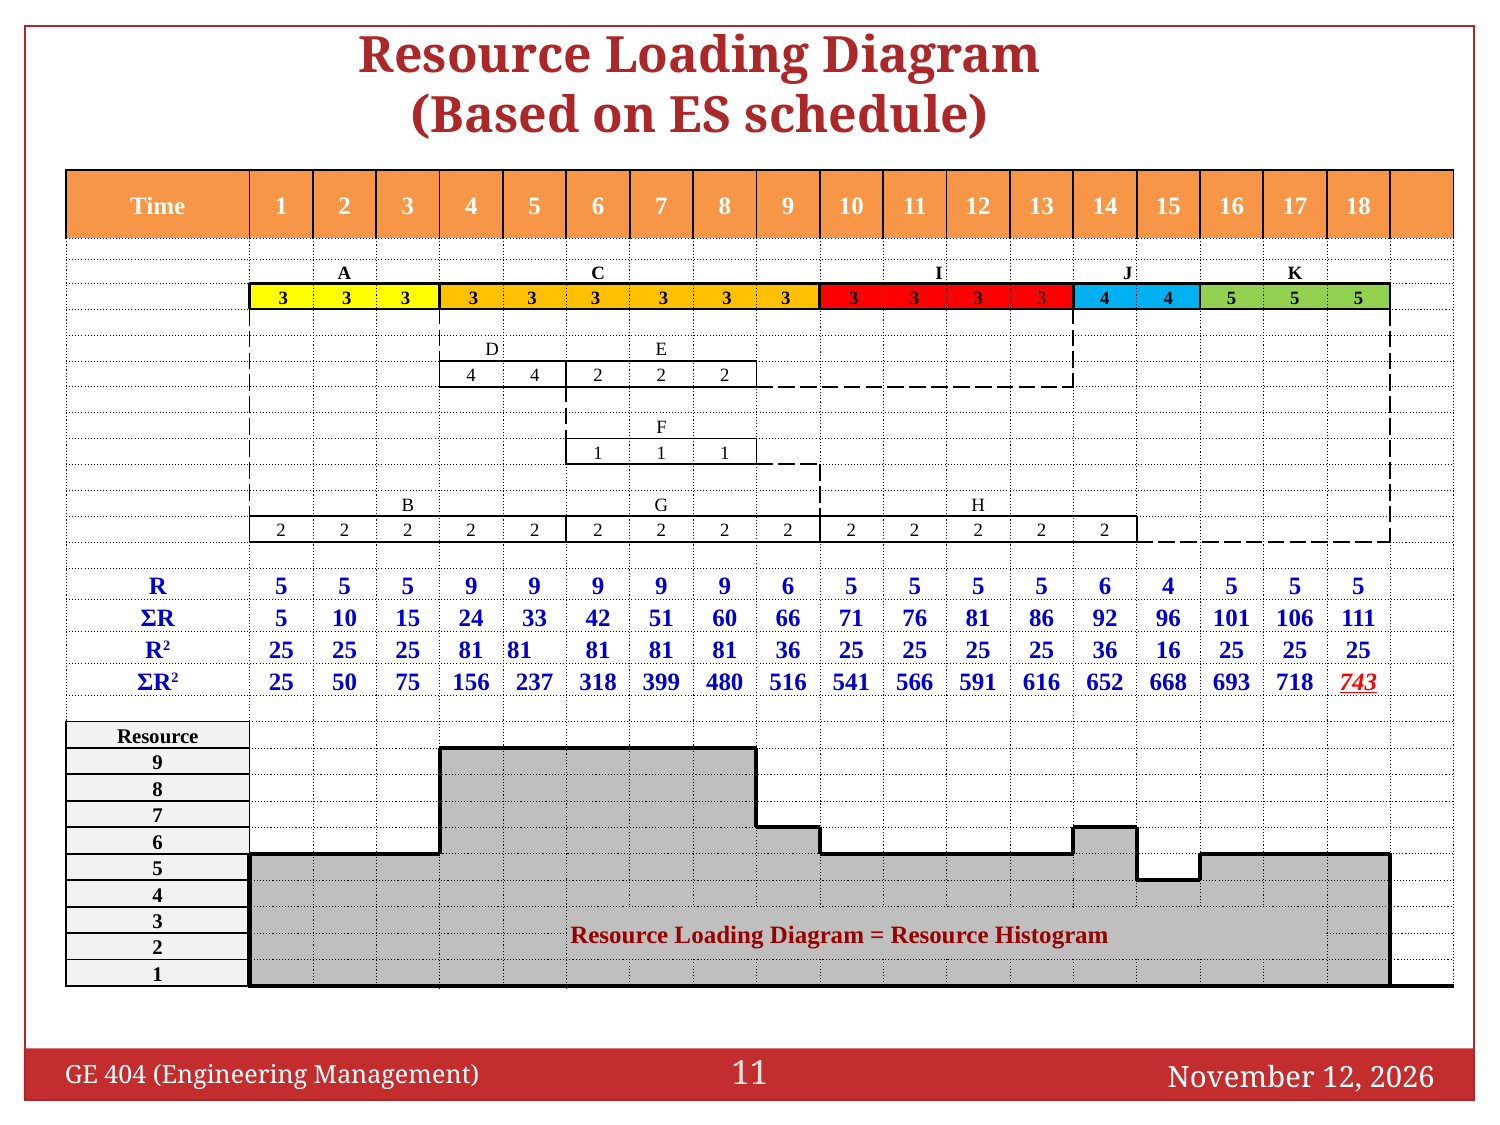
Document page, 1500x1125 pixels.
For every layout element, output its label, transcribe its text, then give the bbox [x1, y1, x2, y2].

table_cell 3 [1010, 285, 1072, 308]
table_cell [252, 907, 313, 933]
table_cell [630, 880, 693, 907]
table_cell [250, 774, 313, 801]
table_cell [1200, 748, 1263, 774]
table_cell [440, 259, 503, 282]
table_cell [566, 774, 630, 801]
table_cell 60 [693, 600, 756, 632]
table_cell 480 [693, 664, 756, 696]
table_cell R [66, 568, 250, 600]
table_cell 10 [313, 600, 376, 632]
table_cell [1263, 960, 1327, 984]
table_cell [313, 361, 376, 387]
table_cell [250, 438, 313, 464]
table_cell [1327, 464, 1390, 490]
table_cell [1073, 335, 1137, 361]
table_cell [947, 387, 1010, 413]
table_cell [313, 774, 376, 801]
table_header 12 [947, 171, 1009, 238]
table_cell 81 [630, 632, 693, 664]
table_cell [66, 490, 250, 516]
table_cell [1200, 960, 1263, 984]
table_cell [1073, 464, 1137, 490]
table_cell [883, 335, 947, 361]
table_cell [820, 880, 883, 907]
table_cell [883, 438, 947, 464]
table_cell [883, 856, 947, 880]
table_cell [1137, 774, 1200, 801]
table_cell [440, 388, 503, 413]
table_cell [947, 438, 1010, 464]
table_cell [693, 259, 756, 282]
table_cell [756, 960, 820, 984]
table_cell [503, 543, 566, 568]
table_cell [1200, 880, 1263, 907]
table_cell 5 [1200, 568, 1263, 600]
table_cell [1010, 960, 1073, 984]
table_cell [1327, 933, 1388, 960]
table_cell [693, 750, 754, 774]
table_cell [440, 696, 503, 721]
table_cell [250, 310, 313, 335]
table_cell [947, 696, 1010, 721]
table_cell [1010, 259, 1073, 282]
table_cell [756, 880, 820, 907]
table_cell 2 [947, 517, 1010, 541]
table_cell [250, 259, 313, 282]
table_cell [503, 438, 565, 464]
table_cell 5 [67, 855, 247, 879]
table_cell [630, 854, 693, 880]
table_cell 1 [567, 439, 630, 463]
table_cell [1327, 696, 1390, 721]
table_cell [1137, 801, 1200, 827]
table_cell [376, 310, 440, 335]
table_cell 25 [1200, 632, 1263, 664]
table_cell [1327, 335, 1390, 361]
table_cell 566 [883, 664, 947, 696]
table_cell 3 [67, 908, 247, 932]
table_cell [440, 907, 503, 933]
table_cell [693, 335, 756, 360]
table_cell [440, 880, 503, 907]
table_cell 92 [1073, 600, 1137, 632]
table_cell [630, 696, 693, 721]
table_cell 3 [251, 285, 313, 308]
table_cell 101 [1200, 600, 1263, 632]
table_cell [693, 310, 756, 335]
table_cell [1390, 801, 1453, 827]
table_cell [252, 856, 313, 880]
table_cell [883, 361, 947, 387]
table_cell [313, 696, 376, 721]
table_cell [440, 960, 503, 984]
table_cell [947, 721, 1010, 748]
table_cell [66, 387, 250, 413]
table_cell [1263, 721, 1327, 748]
table_cell [66, 413, 250, 438]
table_cell [756, 696, 820, 721]
table_cell 5 [820, 568, 883, 600]
table_cell [503, 721, 566, 746]
table_cell 3 [441, 285, 503, 308]
table_cell [820, 361, 883, 387]
table_cell [693, 413, 756, 438]
table_cell [630, 801, 693, 827]
table_cell [883, 490, 947, 515]
table_cell [503, 750, 566, 774]
table_cell [566, 335, 630, 360]
table_cell [1010, 543, 1073, 568]
table_cell [566, 310, 630, 335]
table_cell [566, 413, 630, 438]
table_cell 5 [1327, 285, 1389, 308]
table_header 3 [377, 171, 439, 238]
table_cell [1327, 542, 1390, 568]
table_cell E [630, 335, 693, 360]
table_cell [442, 801, 503, 827]
table_cell [503, 774, 566, 801]
table_cell 4 [503, 362, 565, 386]
table_cell [1010, 464, 1073, 490]
table_cell 1 [693, 439, 756, 463]
table_cell [1200, 464, 1263, 490]
table_cell 5 [250, 568, 313, 600]
table_cell 743 [1327, 664, 1390, 696]
table_cell H [947, 490, 1010, 515]
table_cell 3 [376, 285, 438, 308]
table_cell [1390, 464, 1453, 490]
table_cell [503, 933, 566, 960]
table_cell [820, 774, 883, 801]
table_cell [1010, 238, 1073, 259]
table_cell [1200, 774, 1263, 801]
table_cell [376, 361, 439, 387]
table_header 8 [694, 171, 756, 238]
table_cell Resource Loading Diagram = Resource Histogram [566, 907, 1327, 960]
table_cell [66, 542, 250, 568]
table_cell [250, 361, 313, 387]
table_cell [1202, 856, 1263, 880]
table_cell 81 [566, 632, 630, 664]
table_cell [1390, 748, 1453, 774]
table_cell [250, 801, 313, 827]
table_cell [1137, 960, 1200, 984]
table_cell [1010, 438, 1073, 464]
table_cell [758, 801, 820, 825]
table_cell [376, 748, 438, 774]
table_cell [313, 310, 376, 335]
table_cell 693 [1200, 664, 1263, 696]
table_cell [376, 413, 440, 438]
table_cell 9 [630, 568, 693, 600]
table_cell [566, 880, 630, 907]
table_cell [503, 464, 566, 490]
table_cell [756, 259, 820, 282]
table_cell 3 [630, 285, 693, 308]
table_cell [1327, 259, 1390, 282]
table_cell [1138, 516, 1200, 542]
table_cell [503, 238, 566, 259]
table_cell [1010, 387, 1073, 413]
table_cell [756, 413, 820, 438]
table_cell 25 [883, 632, 947, 664]
table_cell [1200, 721, 1263, 748]
table_cell [1137, 413, 1200, 438]
table_cell 9 [503, 568, 566, 600]
table_cell [1010, 801, 1073, 827]
table_cell [820, 721, 883, 748]
table_cell 8 [67, 775, 249, 800]
table_cell 4 [67, 881, 247, 906]
table_cell [756, 335, 820, 361]
table_cell [442, 750, 503, 774]
table_cell [630, 259, 693, 282]
table_cell [630, 543, 693, 568]
table_cell [1327, 361, 1390, 387]
table_cell [566, 827, 630, 854]
table_cell [250, 543, 313, 568]
table_cell [1263, 801, 1327, 827]
table_cell 2 [503, 517, 565, 541]
table_cell [1073, 361, 1137, 387]
table_cell [313, 335, 376, 361]
table_cell [1137, 335, 1200, 361]
table_cell [756, 238, 820, 259]
table_cell [566, 388, 630, 413]
table_cell 237 [503, 664, 566, 696]
table_cell ΣR [66, 600, 250, 632]
table_cell [630, 774, 693, 801]
table_cell [1075, 829, 1135, 854]
table_cell [883, 960, 947, 984]
table_cell [252, 933, 313, 960]
table_cell [693, 465, 756, 490]
table_cell 36 [1073, 632, 1137, 664]
table_cell [313, 748, 376, 774]
table_cell [1263, 516, 1327, 542]
table_cell [1137, 721, 1200, 748]
table_cell [250, 413, 313, 438]
table_cell 25 [1263, 632, 1327, 664]
table_cell 71 [820, 600, 883, 632]
table_cell [1392, 880, 1453, 907]
table_cell 516 [756, 664, 820, 696]
table_cell R2 [66, 632, 250, 664]
table_cell [1390, 664, 1453, 696]
table_cell [1010, 827, 1071, 852]
table_cell [693, 490, 756, 515]
table_cell [1263, 542, 1327, 568]
table_cell [250, 490, 313, 515]
table_cell 7 [67, 802, 249, 826]
table_cell Resource [67, 722, 249, 747]
table_cell [66, 438, 250, 464]
table_cell [947, 827, 1010, 852]
table_cell [883, 801, 947, 827]
table_cell [442, 827, 503, 854]
table_cell [376, 721, 440, 748]
table_cell [1263, 880, 1327, 907]
table_cell 81 [693, 632, 756, 664]
table_cell 3 [693, 285, 756, 308]
table_cell 5 [883, 568, 947, 600]
table_cell [503, 827, 566, 854]
table_cell [1200, 827, 1263, 852]
table_cell [1263, 774, 1327, 801]
table_cell [1139, 854, 1198, 878]
table_cell [1390, 632, 1453, 664]
table_cell A [313, 259, 376, 282]
table_cell 9 [566, 568, 630, 600]
table_cell [566, 854, 630, 880]
table_cell D [440, 335, 503, 360]
table_cell [1263, 748, 1327, 774]
table_cell [820, 387, 883, 413]
table_cell [1073, 960, 1137, 984]
table_cell [1263, 490, 1327, 516]
table_cell [1137, 310, 1200, 335]
table_cell K [1263, 259, 1327, 282]
table_cell [693, 543, 756, 568]
table_cell [250, 335, 313, 361]
table_cell [376, 438, 440, 464]
table_cell [66, 309, 250, 335]
table_cell 5 [313, 568, 376, 600]
table_header 10 [821, 171, 882, 238]
table_cell [376, 543, 440, 568]
table_header 4 [440, 171, 502, 238]
table_cell [1010, 361, 1073, 387]
table_cell 15 [376, 600, 440, 632]
table_cell [376, 696, 440, 721]
table_cell [1200, 696, 1263, 721]
table_header Time [67, 171, 249, 238]
table_cell [757, 361, 820, 387]
table_cell [693, 854, 756, 880]
table_cell [1073, 543, 1137, 568]
table_cell [947, 960, 1010, 984]
table_cell [1263, 310, 1327, 335]
table_cell 5 [250, 600, 313, 632]
table_cell 2 [883, 517, 947, 541]
table_cell [1390, 335, 1453, 361]
table_cell [440, 413, 503, 438]
table_cell [1010, 856, 1073, 880]
table_cell [1263, 238, 1327, 259]
table_cell [566, 465, 630, 490]
table_cell [1263, 856, 1327, 880]
table_cell [566, 721, 630, 746]
table_cell [756, 310, 820, 335]
table_cell [1073, 438, 1137, 464]
table_cell 399 [630, 664, 693, 696]
table_cell 3 [947, 285, 1010, 308]
table_cell [250, 696, 313, 721]
table_cell 2 [567, 362, 630, 386]
table_cell [1390, 774, 1453, 801]
table_cell [1327, 490, 1390, 516]
table_cell [313, 827, 376, 852]
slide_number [950, 1050, 1450, 1111]
title Resource Loading Diagram (Based on ES schedule) [0, 37, 1400, 150]
table_cell [1073, 490, 1137, 515]
table_cell [630, 388, 693, 413]
table_cell [820, 335, 883, 361]
table_cell 16 [1137, 632, 1200, 664]
table_cell [756, 854, 820, 880]
table_cell 36 [756, 632, 820, 664]
table_cell [566, 543, 630, 568]
table_cell [66, 516, 249, 542]
table_cell [376, 907, 440, 933]
table_cell [1010, 748, 1073, 774]
table_cell [1073, 238, 1137, 259]
table_cell [503, 696, 566, 721]
table_cell 3 [883, 285, 947, 308]
table_cell [1073, 696, 1137, 721]
table_cell [566, 801, 630, 827]
table_cell [376, 827, 438, 852]
table_header 15 [1138, 171, 1199, 238]
table_cell [376, 933, 440, 960]
table_cell [1390, 600, 1453, 632]
table_cell [503, 854, 566, 880]
table_cell 25 [313, 632, 376, 664]
table_cell 2 [821, 517, 883, 541]
table_header 14 [1074, 171, 1136, 238]
table_cell [252, 960, 313, 984]
table_cell 33 [503, 600, 566, 632]
table_cell [376, 259, 440, 282]
table_cell 156 [440, 664, 503, 696]
table_cell [883, 880, 947, 907]
table_cell [883, 748, 947, 774]
table_cell [1073, 801, 1137, 825]
table_cell 2 [630, 517, 693, 541]
table_cell [313, 238, 376, 259]
table_cell 2 [1010, 517, 1073, 541]
table_cell [1390, 516, 1453, 542]
table_cell 4 [440, 362, 503, 386]
table_header 7 [631, 171, 692, 238]
table_cell [250, 827, 313, 852]
table_cell [883, 721, 947, 748]
table_cell [1390, 259, 1453, 283]
table_cell [1327, 721, 1390, 748]
table_cell [1010, 310, 1073, 335]
table_header 1 [250, 171, 312, 238]
table_cell [442, 774, 503, 801]
table_cell [1263, 335, 1327, 361]
table_cell 2 [440, 517, 503, 541]
table_cell [693, 880, 756, 907]
table_cell [1327, 387, 1390, 413]
table_cell [250, 238, 313, 259]
table_cell 541 [820, 664, 883, 696]
table_cell [1137, 490, 1200, 516]
table_cell [630, 750, 693, 774]
table_cell [1327, 238, 1390, 259]
table_cell [1390, 568, 1453, 600]
table_cell [1010, 490, 1073, 515]
table_cell [313, 387, 376, 413]
table_cell [883, 827, 947, 852]
table_cell [1137, 696, 1200, 721]
table_header 5 [504, 171, 565, 238]
table_cell [1137, 438, 1200, 464]
table_cell [756, 543, 820, 568]
table_header 9 [757, 171, 819, 238]
table_cell [1390, 542, 1453, 568]
table_cell [947, 774, 1010, 801]
table_cell [1327, 960, 1388, 984]
table_cell [1137, 882, 1200, 907]
table_cell [1073, 721, 1137, 748]
table_cell [820, 413, 883, 438]
table_cell [1010, 335, 1073, 361]
table_cell [693, 721, 756, 746]
table_cell [1073, 748, 1137, 774]
table_cell [313, 490, 376, 515]
table_cell [1390, 309, 1453, 335]
table_cell 3 [566, 285, 630, 308]
slide_number 11 [699, 1037, 800, 1110]
table_header 17 [1264, 171, 1326, 238]
table_cell 9 [67, 749, 249, 773]
table_header 13 [1011, 171, 1072, 238]
table_cell F [630, 413, 693, 438]
table_cell [1073, 310, 1137, 335]
table_cell 591 [947, 664, 1010, 696]
table_cell [1010, 696, 1073, 721]
table_cell 2 [756, 517, 819, 541]
table_cell [503, 801, 566, 827]
table_cell [1200, 259, 1263, 282]
table_cell [1390, 238, 1453, 259]
table_cell [503, 335, 566, 360]
table_cell 718 [1263, 664, 1327, 696]
table_cell [630, 827, 693, 854]
table_cell 5 [1010, 568, 1073, 600]
table_cell [693, 774, 754, 801]
table_cell [1390, 361, 1453, 387]
table_cell [1327, 880, 1388, 907]
table_cell [440, 310, 503, 335]
table_header [1391, 171, 1453, 238]
table_cell [630, 721, 693, 746]
table_cell [1327, 907, 1388, 933]
table_cell [1137, 361, 1200, 387]
table_cell [252, 880, 313, 907]
table_cell [1327, 827, 1390, 852]
table_cell 86 [1010, 600, 1073, 632]
table_cell [1327, 774, 1390, 801]
table_cell [1010, 880, 1073, 907]
table_cell [313, 721, 376, 748]
table_cell [1327, 516, 1390, 542]
table_cell 6 [1073, 568, 1137, 600]
table_header 16 [1201, 171, 1262, 238]
table_cell [566, 750, 630, 774]
table_cell 50 [313, 664, 376, 696]
table_cell [693, 388, 756, 413]
table_cell [566, 238, 630, 259]
table_cell [313, 933, 376, 960]
table_cell 2 [693, 517, 756, 541]
table_cell [822, 827, 883, 852]
table_cell [1390, 413, 1453, 438]
table_cell [66, 259, 250, 283]
table_cell 25 [376, 632, 440, 664]
table_cell [440, 543, 503, 568]
table_cell [693, 960, 756, 984]
table_cell [313, 856, 376, 880]
table_cell [947, 856, 1010, 880]
table_cell [1073, 854, 1135, 880]
table_cell [376, 464, 440, 490]
table_cell 5 [1263, 285, 1327, 308]
table_cell [947, 748, 1010, 774]
table_cell 4 [1137, 285, 1199, 308]
table_header 6 [567, 171, 629, 238]
table_cell 25 [947, 632, 1010, 664]
table_cell [503, 413, 566, 438]
table_cell 5 [1263, 568, 1327, 600]
table_cell [947, 310, 1010, 335]
table_cell [1327, 310, 1390, 335]
table_cell [1200, 438, 1263, 464]
table_cell 9 [693, 568, 756, 600]
table_cell [376, 801, 438, 827]
table_cell [250, 748, 313, 774]
table_cell 4 [1137, 568, 1200, 600]
table_cell I [883, 259, 947, 282]
table_cell [820, 310, 883, 335]
table_cell [756, 490, 820, 515]
table_cell [1200, 387, 1263, 413]
table_cell [757, 438, 820, 464]
table_cell G [630, 490, 693, 515]
table_cell 652 [1073, 664, 1137, 696]
table_cell [1390, 490, 1453, 516]
table_cell [947, 361, 1010, 387]
table_cell [630, 465, 693, 490]
table_cell [503, 259, 566, 282]
table_cell [1390, 827, 1453, 854]
table_cell [1200, 801, 1263, 827]
table_cell 3 [503, 285, 566, 308]
table_cell [376, 880, 440, 907]
table_cell [1139, 827, 1200, 854]
table_cell [758, 748, 820, 774]
table_cell [820, 438, 883, 464]
table_cell [440, 721, 503, 746]
table_cell [66, 464, 250, 490]
table_cell [1200, 361, 1263, 387]
table_cell [883, 543, 947, 568]
table_cell 6 [67, 828, 249, 853]
table_cell [1327, 438, 1390, 464]
table_cell [1137, 542, 1200, 568]
table_cell [1327, 856, 1388, 880]
table_cell 2 [693, 362, 756, 386]
table_cell [503, 907, 566, 933]
table_cell [1391, 283, 1453, 309]
table_cell [250, 464, 313, 490]
table_cell [1010, 413, 1073, 438]
table_cell [1200, 516, 1263, 542]
table_cell 51 [630, 600, 693, 632]
table_cell [1200, 542, 1263, 568]
table_cell [1390, 721, 1453, 748]
table_cell ΣR2 [66, 664, 250, 696]
table_cell 2 [630, 362, 693, 386]
table_cell [250, 721, 313, 748]
table_cell [756, 721, 820, 748]
table_cell [883, 238, 947, 259]
table_header 11 [884, 171, 946, 238]
table_cell [1137, 387, 1200, 413]
table_cell [630, 238, 693, 259]
table_cell [1263, 387, 1327, 413]
table_cell [66, 335, 250, 361]
table_cell [1200, 413, 1263, 438]
table_cell [1390, 696, 1453, 721]
table_cell [820, 259, 883, 282]
table_cell [1073, 413, 1137, 438]
table_cell [883, 310, 947, 335]
table_cell [1073, 880, 1137, 907]
table_cell [376, 856, 440, 880]
table_cell [1010, 721, 1073, 748]
table_cell [66, 361, 250, 387]
table_cell [440, 238, 503, 259]
table_cell [1137, 238, 1200, 259]
table_cell [503, 388, 566, 413]
table_cell [440, 933, 503, 960]
table_cell 6 [756, 568, 820, 600]
table_cell [1390, 387, 1453, 413]
table_cell [440, 490, 503, 515]
table_cell [947, 259, 1010, 282]
table_cell [883, 696, 947, 721]
table_cell [1263, 438, 1327, 464]
table_cell [947, 801, 1010, 827]
table_cell [820, 856, 883, 880]
table_cell [1392, 960, 1453, 984]
table_cell J [1073, 259, 1137, 282]
table_cell [1327, 413, 1390, 438]
table_cell 42 [566, 600, 630, 632]
table_cell [1200, 310, 1263, 335]
table_cell [947, 543, 1010, 568]
table_cell B [376, 490, 440, 515]
table_cell [1327, 801, 1390, 827]
table_cell [1137, 259, 1200, 282]
table_cell [1263, 696, 1327, 721]
table_cell 25 [1010, 632, 1073, 664]
table_cell [503, 880, 566, 907]
table_cell 81 [503, 632, 566, 664]
table_cell [1263, 361, 1327, 387]
table_cell [503, 490, 566, 515]
table_cell [820, 748, 883, 774]
table_cell [947, 238, 1010, 259]
table_cell [1200, 238, 1263, 259]
table_cell 25 [1327, 632, 1390, 664]
table_cell 5 [1327, 568, 1390, 600]
table_cell [947, 880, 1010, 907]
table_cell 76 [883, 600, 947, 632]
table_cell [1263, 464, 1327, 490]
table_cell [883, 774, 947, 801]
table_cell 3 [756, 285, 818, 308]
table_cell [313, 880, 376, 907]
table_cell 81 [947, 600, 1010, 632]
table_cell [883, 413, 947, 438]
table_cell 111 [1327, 600, 1390, 632]
table_cell 24 [440, 600, 503, 632]
table_cell [1392, 854, 1453, 880]
table_cell 5 [1201, 285, 1263, 308]
table_cell 9 [440, 568, 503, 600]
table_cell [250, 387, 313, 413]
table_cell 3 [821, 285, 883, 308]
table_cell 4 [1075, 285, 1137, 308]
table_cell [630, 960, 693, 984]
table_cell 668 [1137, 664, 1200, 696]
table_header 18 [1328, 171, 1389, 238]
footer GE 404 (Engineering Management) [50, 1051, 638, 1112]
table_cell [947, 464, 1010, 490]
table_cell [693, 801, 754, 827]
table_cell [756, 464, 820, 490]
table_cell 106 [1263, 600, 1327, 632]
table_cell [376, 960, 440, 984]
table_cell [66, 238, 250, 259]
table_cell [1392, 907, 1453, 933]
table_cell [947, 413, 1010, 438]
table_cell [440, 438, 503, 464]
table_cell [947, 335, 1010, 361]
table_cell [1200, 490, 1263, 516]
table_cell [758, 774, 820, 801]
table_cell [883, 464, 947, 490]
table_cell [693, 238, 756, 259]
table_cell [440, 464, 503, 490]
table_cell [1263, 827, 1327, 852]
table_cell [1073, 387, 1137, 413]
table_cell [1392, 933, 1453, 960]
table_cell [66, 283, 248, 309]
table_cell [1390, 438, 1453, 464]
table_cell 2 [250, 517, 313, 541]
table_cell [820, 490, 883, 515]
table_cell [566, 490, 630, 515]
table_cell [503, 310, 566, 335]
table_cell 318 [566, 664, 630, 696]
table_cell [756, 387, 820, 413]
table_cell [693, 696, 756, 721]
table_cell [503, 960, 566, 984]
table_cell [313, 413, 376, 438]
table_cell 5 [376, 568, 440, 600]
table_cell 3 [313, 285, 376, 308]
table_cell [1200, 335, 1263, 361]
table_cell 25 [820, 632, 883, 664]
table_cell 2 [67, 934, 247, 959]
table_header 2 [314, 171, 375, 238]
table_cell [1327, 748, 1390, 774]
table_cell [1073, 774, 1137, 801]
table_cell 1 [67, 960, 247, 985]
table_cell [1137, 464, 1200, 490]
table_cell [376, 238, 440, 259]
table_cell [376, 387, 440, 413]
table_cell [376, 335, 440, 361]
table_cell 81 [440, 632, 503, 664]
table_cell 2 [567, 517, 630, 541]
table_cell [820, 696, 883, 721]
table_cell [440, 854, 503, 880]
table_cell [313, 960, 376, 984]
table_cell [630, 310, 693, 335]
table_cell [820, 464, 883, 490]
table_cell C [566, 259, 630, 282]
table_cell 96 [1137, 600, 1200, 632]
table_cell 25 [250, 632, 313, 664]
table_cell [313, 464, 376, 490]
table_cell [1263, 413, 1327, 438]
table_cell 75 [376, 664, 440, 696]
table_cell 25 [250, 664, 313, 696]
table_cell [820, 960, 883, 984]
table_cell [313, 801, 376, 827]
table_cell [756, 829, 818, 854]
table_cell [313, 438, 376, 464]
table_cell 616 [1010, 664, 1073, 696]
table_cell 2 [376, 517, 440, 541]
table_cell [693, 827, 756, 854]
table_cell [883, 387, 947, 413]
table_cell [566, 696, 630, 721]
table_cell [820, 801, 883, 827]
table_cell [566, 960, 630, 984]
table_cell [820, 238, 883, 259]
table_cell 2 [1073, 517, 1136, 541]
table_cell [66, 696, 250, 721]
table_cell [313, 907, 376, 933]
table_cell 5 [947, 568, 1010, 600]
table_cell 2 [313, 517, 376, 541]
table_cell 1 [630, 439, 693, 463]
table_cell [1137, 748, 1200, 774]
table_cell [1010, 774, 1073, 801]
table_cell [313, 543, 376, 568]
table_cell [820, 543, 883, 568]
table_cell 66 [756, 600, 820, 632]
table_cell [376, 774, 438, 801]
